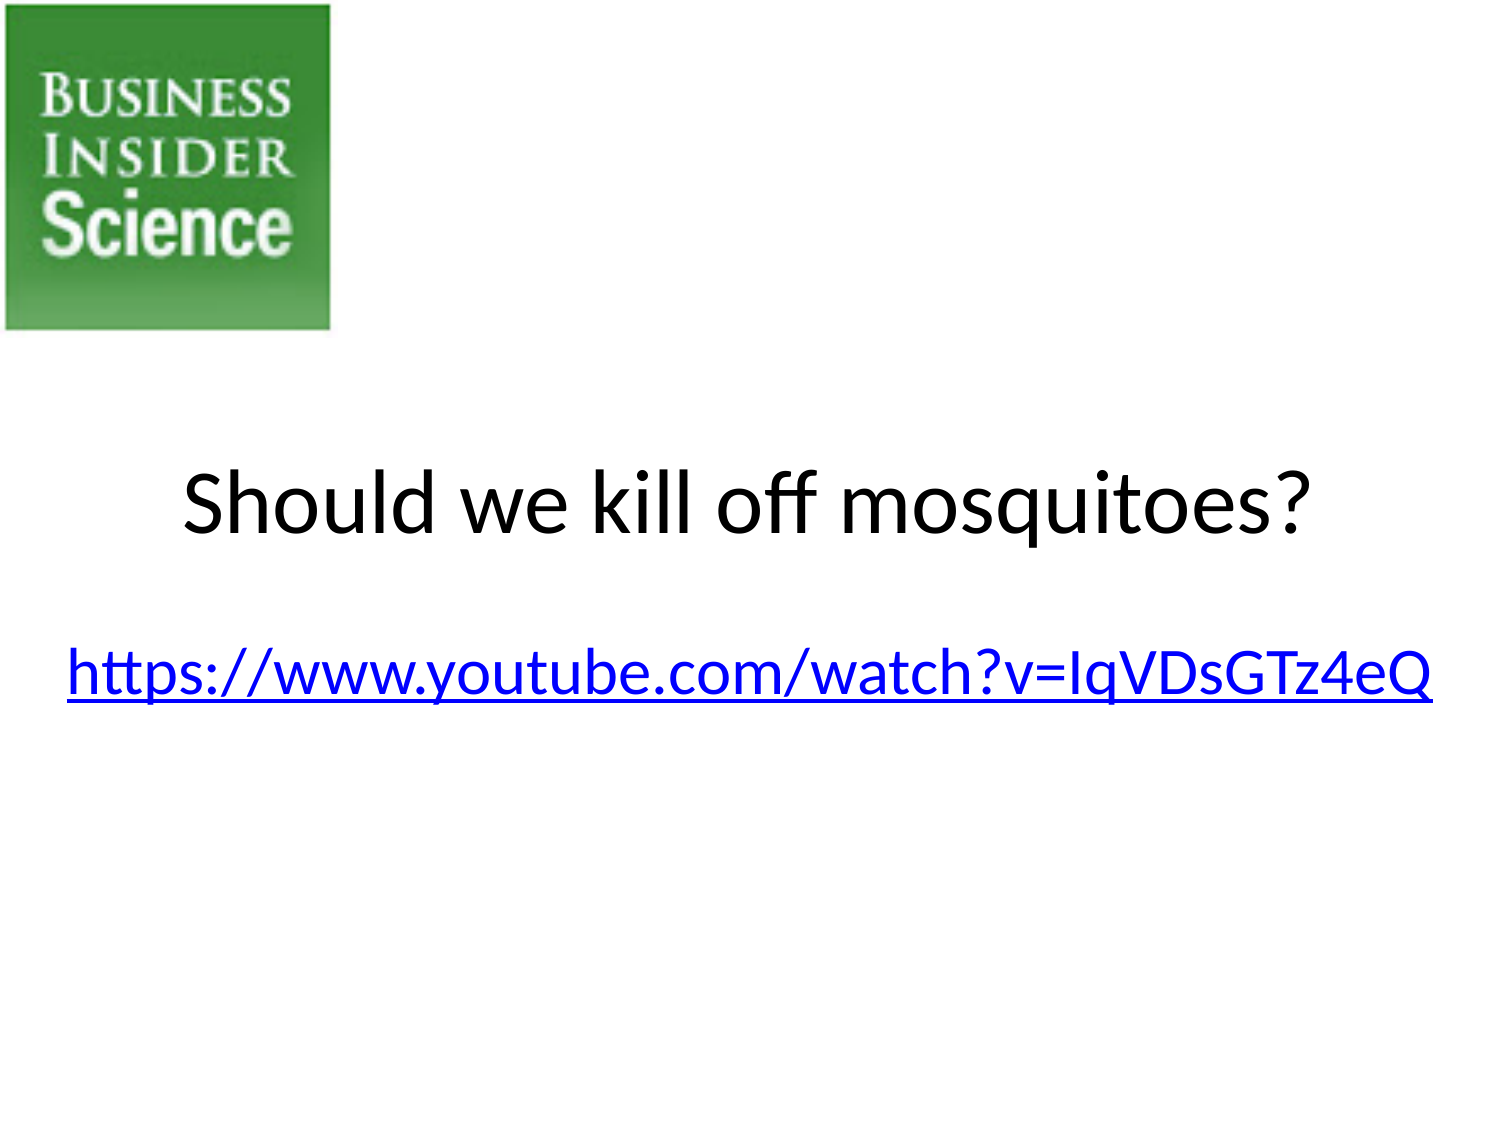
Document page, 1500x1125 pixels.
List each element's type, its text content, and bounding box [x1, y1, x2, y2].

title Should we kill off mosquitoes? [75, 402, 1425, 591]
picture [0, 0, 338, 338]
list https://www.youtube.com/watch?v=IqVDsGTz4eQ [0, 620, 1500, 1125]
